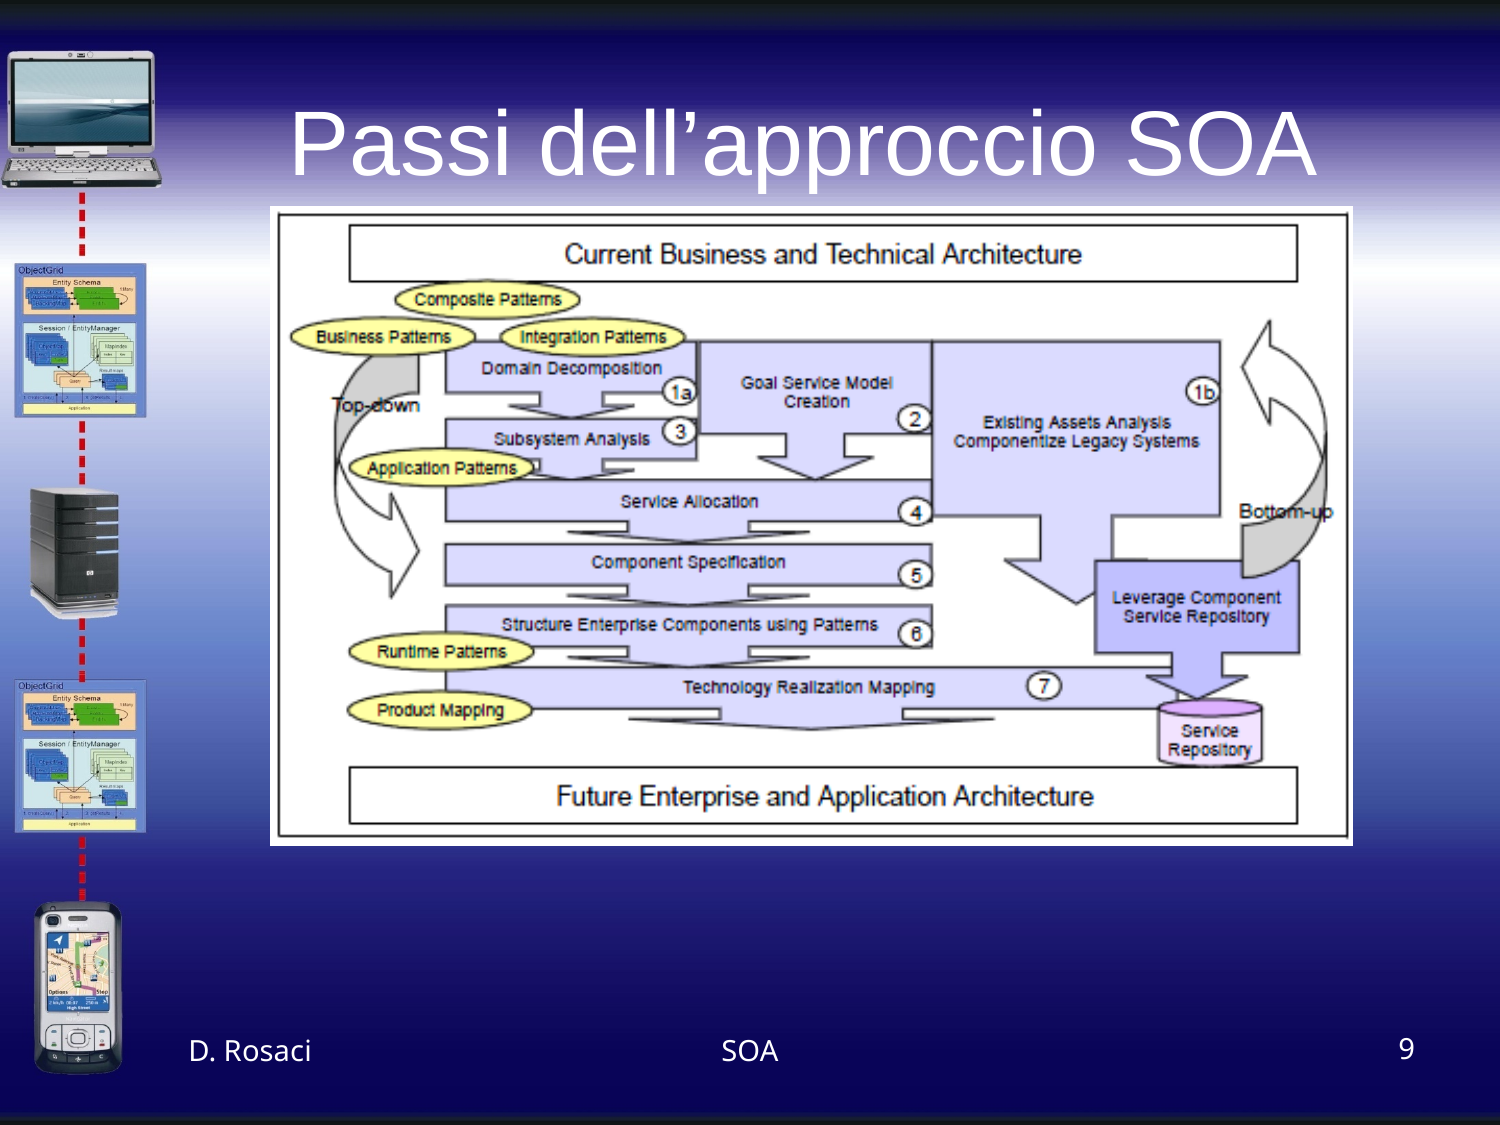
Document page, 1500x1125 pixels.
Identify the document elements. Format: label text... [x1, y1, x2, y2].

slide_number D. Rosaci [74, 1024, 426, 1103]
footer SOA [512, 1024, 988, 1103]
picture [0, 0, 1500, 1125]
title Passi dell’approccio SOA [182, 44, 1426, 233]
